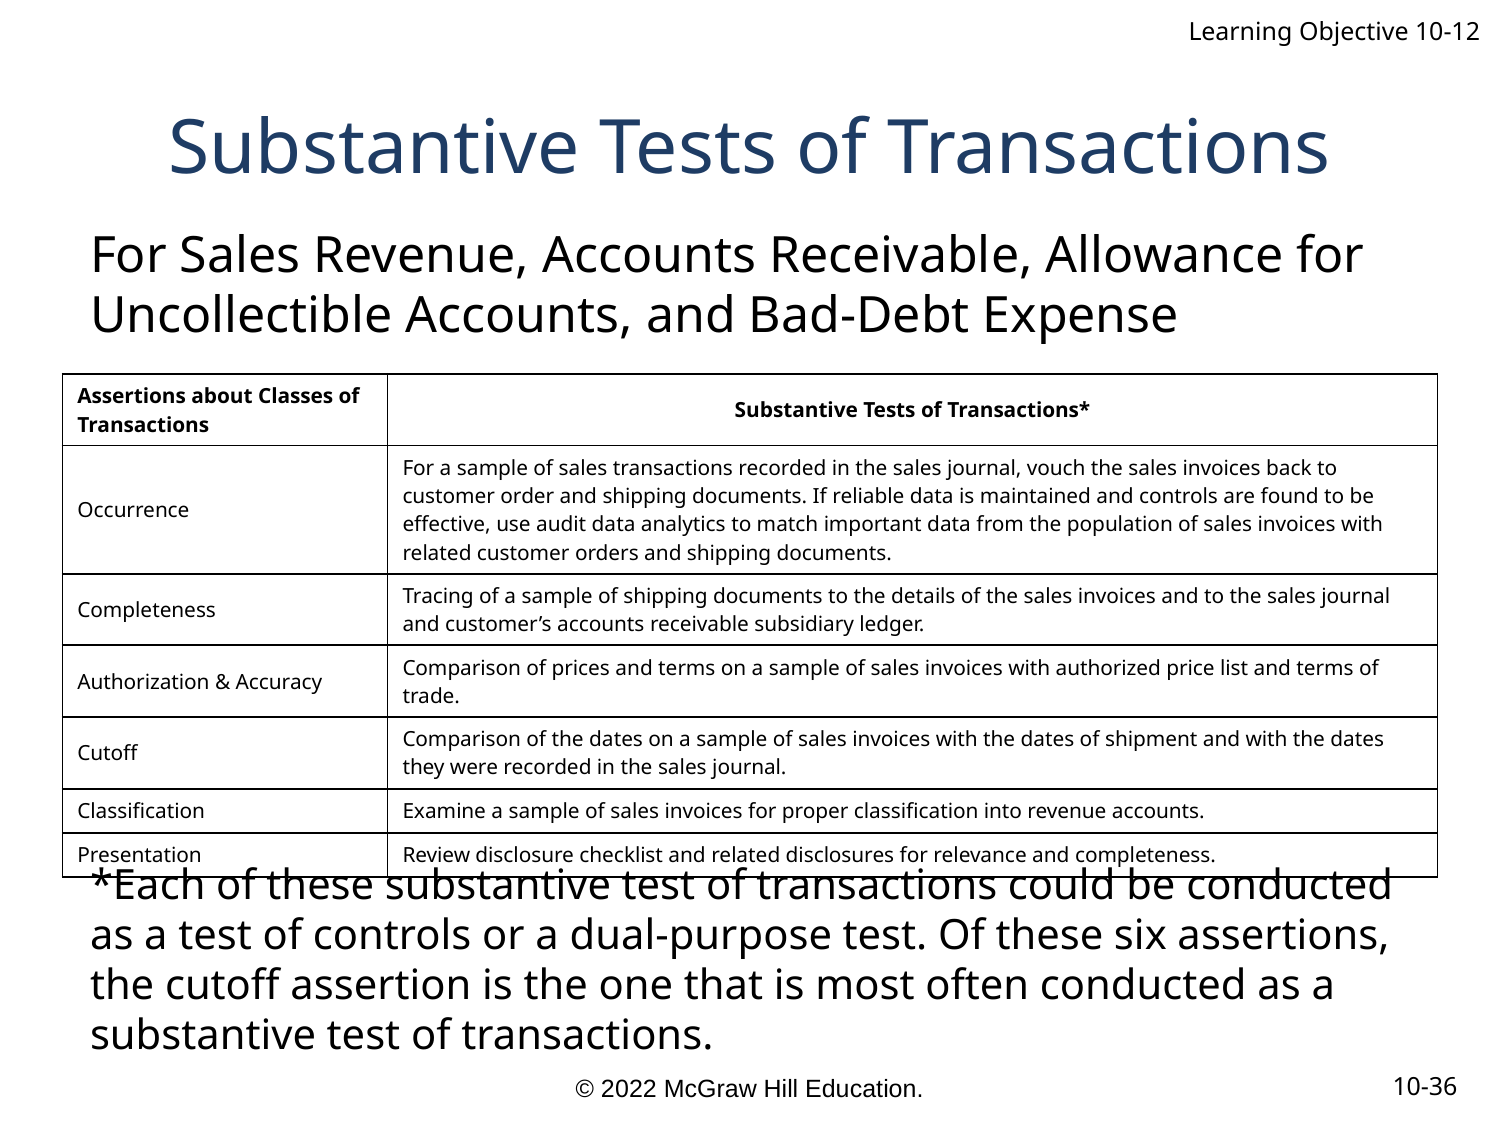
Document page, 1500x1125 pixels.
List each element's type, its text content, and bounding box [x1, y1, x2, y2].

table_cell For a sample of sales transactions recorded in the sales journal, vouch the sales invoices back to customer order and shipping documents. If reliable data is maintained and controls are found to be effective, use audit data analytics to match important data from the population of sales invoices with related customer orders and shipping documents. [388, 446, 1437, 573]
table_cell Authorization & Accuracy [63, 646, 387, 716]
table_cell Review disclosure checklist and related disclosures for relevance and completeness. [388, 834, 1437, 876]
table_header Assertions about Classes of Transactions [63, 375, 387, 445]
table_cell Occurrence [63, 446, 387, 573]
table_header Substantive Tests of Transactions* [388, 375, 1437, 445]
title Substantive Tests of Transactions [75, 50, 1425, 214]
table_cell Completeness [63, 575, 387, 644]
table_cell Comparison of prices and terms on a sample of sales invoices with authorized price list and terms of trade. [388, 646, 1437, 716]
list For Sales Revenue, Accounts Receivable, Allowance for Uncollectible Accounts, and Bad-Debt Expense [75, 214, 1425, 363]
table_cell Cutoff [63, 718, 387, 788]
table_cell Classification [63, 790, 387, 832]
list *Each of these substantive test of transactions could be conducted as a test of controls or a dual-purpose test. Of these six assertions, the cutoff assertion is the one that is most often conducted as a substantive test of transactions. [75, 849, 1425, 1063]
table_cell Presentation [63, 834, 387, 876]
table_cell Tracing of a sample of shipping documents to the details of the sales invoices and to the sales journal and customer’s accounts receivable subsidiary ledger. [388, 575, 1437, 644]
table_cell Examine a sample of sales invoices for proper classification into revenue accounts. [388, 790, 1437, 832]
table_cell Comparison of the dates on a sample of sales invoices with the dates of shipment and with the dates they were recorded in the sales journal. [388, 718, 1437, 788]
list Learning Objective 10-12 [908, 1, 1496, 60]
